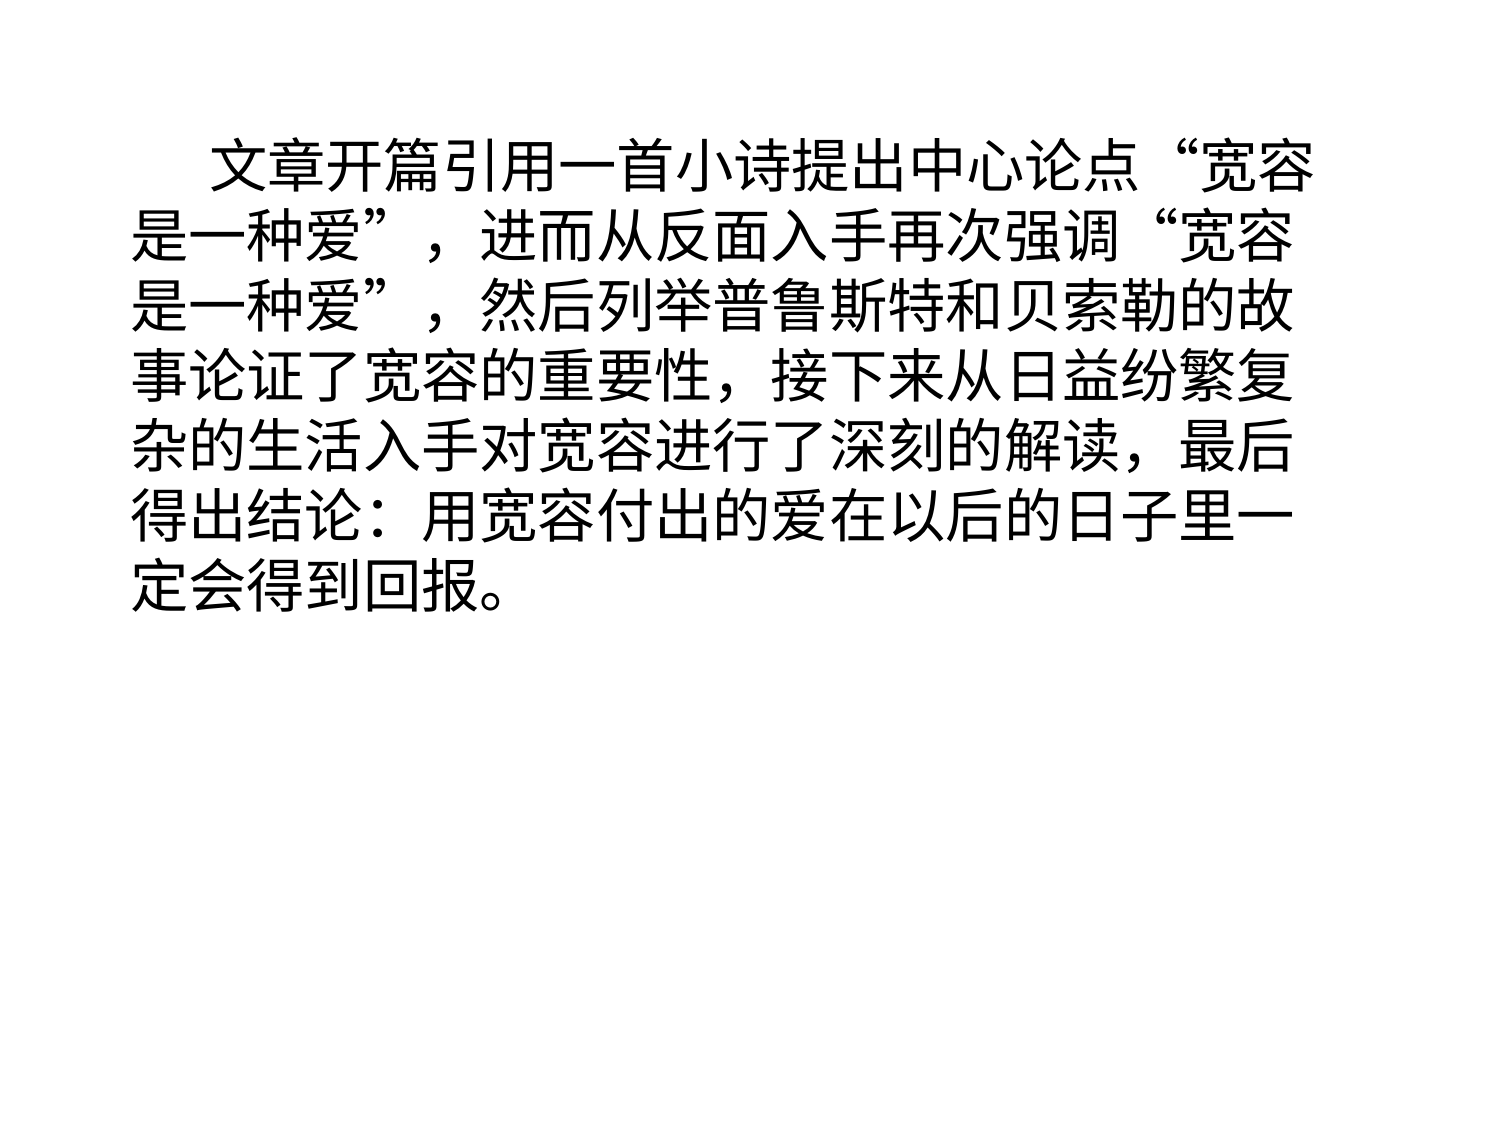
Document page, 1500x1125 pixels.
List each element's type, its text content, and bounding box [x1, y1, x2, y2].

text_box 文章开篇引用一首小诗提出中心论点“宽容是一种爱”，进而从反面入手再次强调“宽容是一种爱”，然后列举普鲁斯特和贝索勒的故事论证了宽容的重要性，接下来从日益纷繁复杂的生活入手对宽容进行了深刻的解读，最后得出结论：用宽容付出的爱在以后的日子里一定会得到回报。 [115, 122, 1331, 627]
